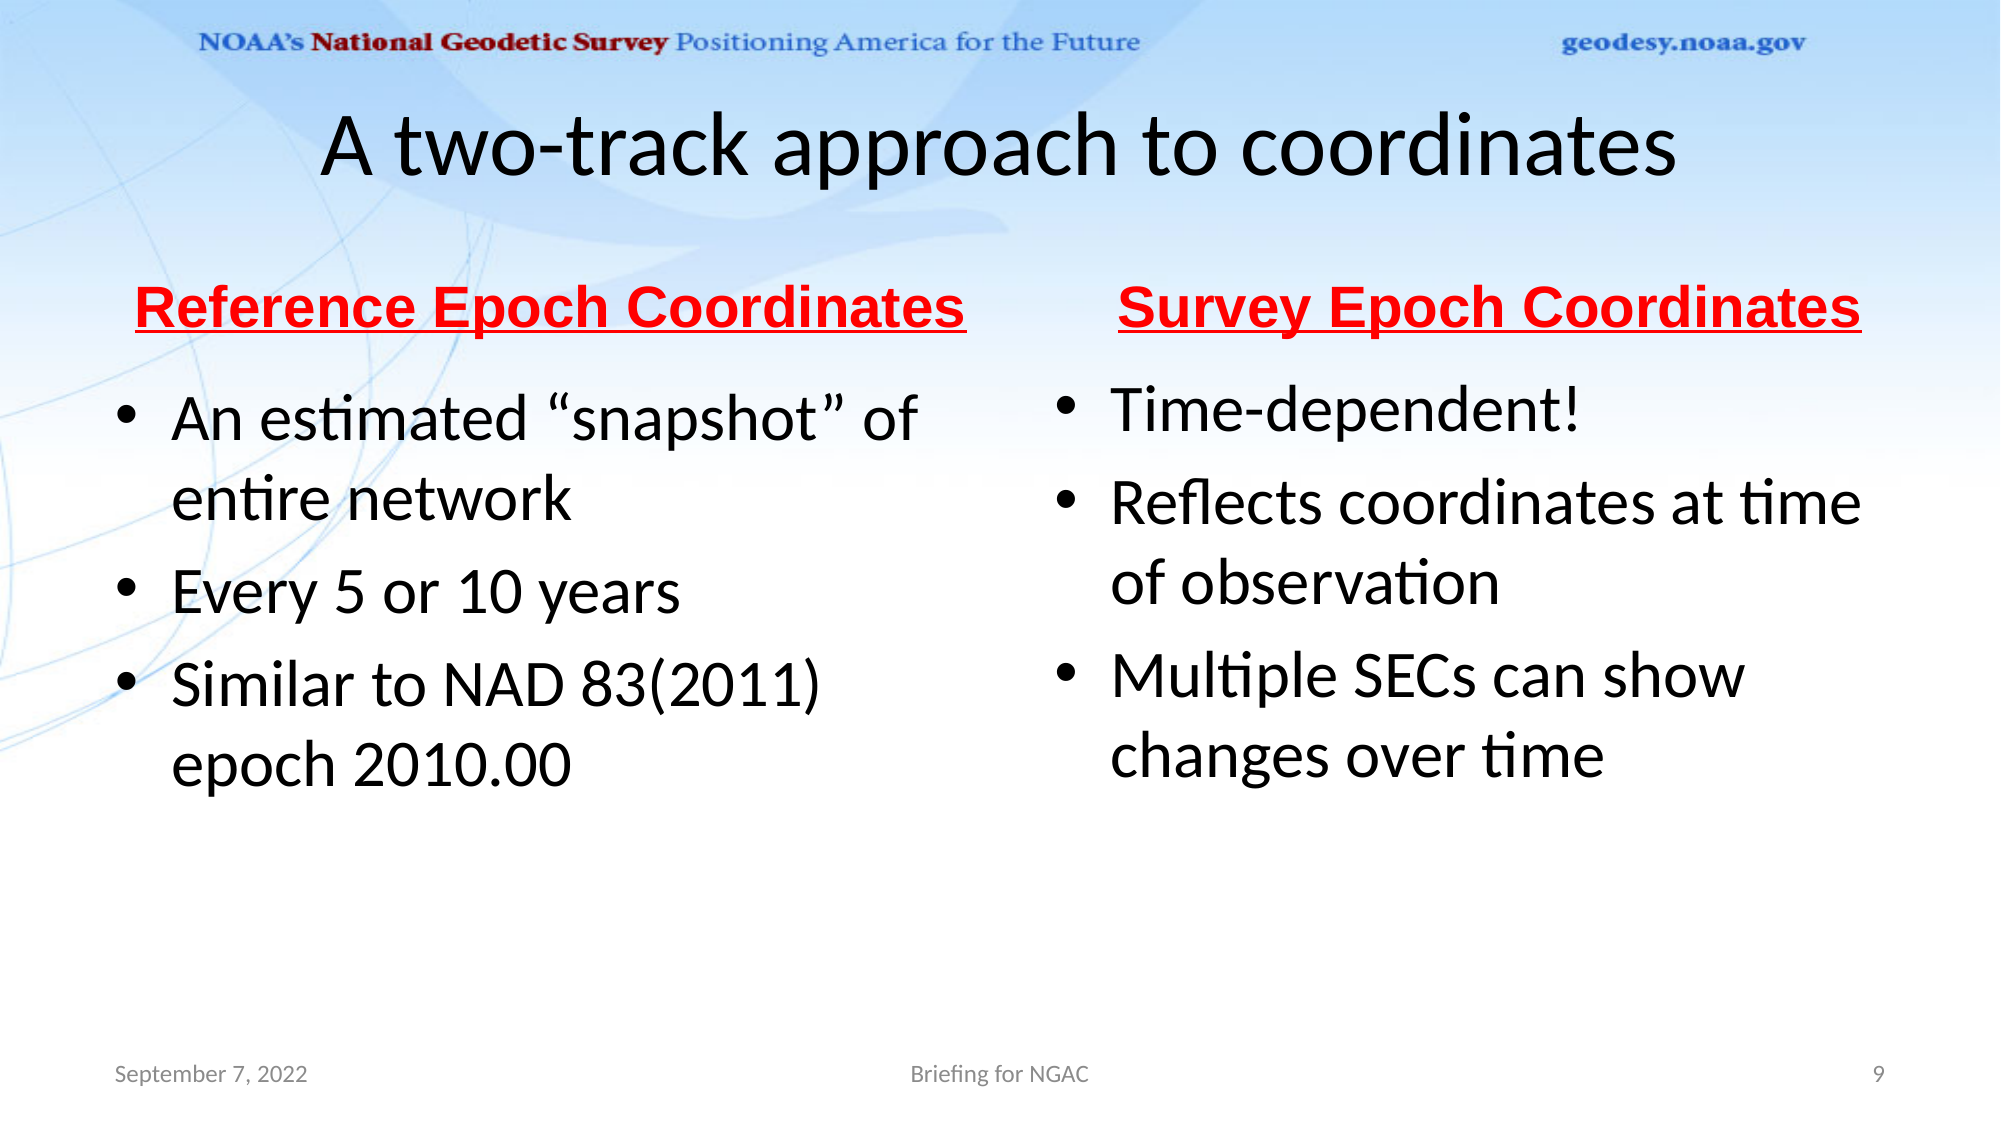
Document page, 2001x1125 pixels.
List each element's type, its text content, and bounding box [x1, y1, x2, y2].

text_box Reference Epoch Coordinates [119, 261, 983, 347]
slide_number 9 [1433, 1042, 1900, 1103]
list An estimated “snapshot” of entire network Every 5 or 10 years Similar to NAD 83(2011) epoch 2010.00 [99, 366, 1002, 1005]
text_box Survey Epoch Coordinates [1103, 261, 1878, 347]
picture [0, 0, 2001, 1125]
text_box Time-dependent! Reflects coordinates at time of observation Multiple SECs can show changes over time [1039, 357, 1942, 997]
title A two-track approach to coordinates [99, 45, 1900, 233]
footer Briefing for NGAC [683, 1042, 1317, 1103]
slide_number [99, 1042, 567, 1103]
